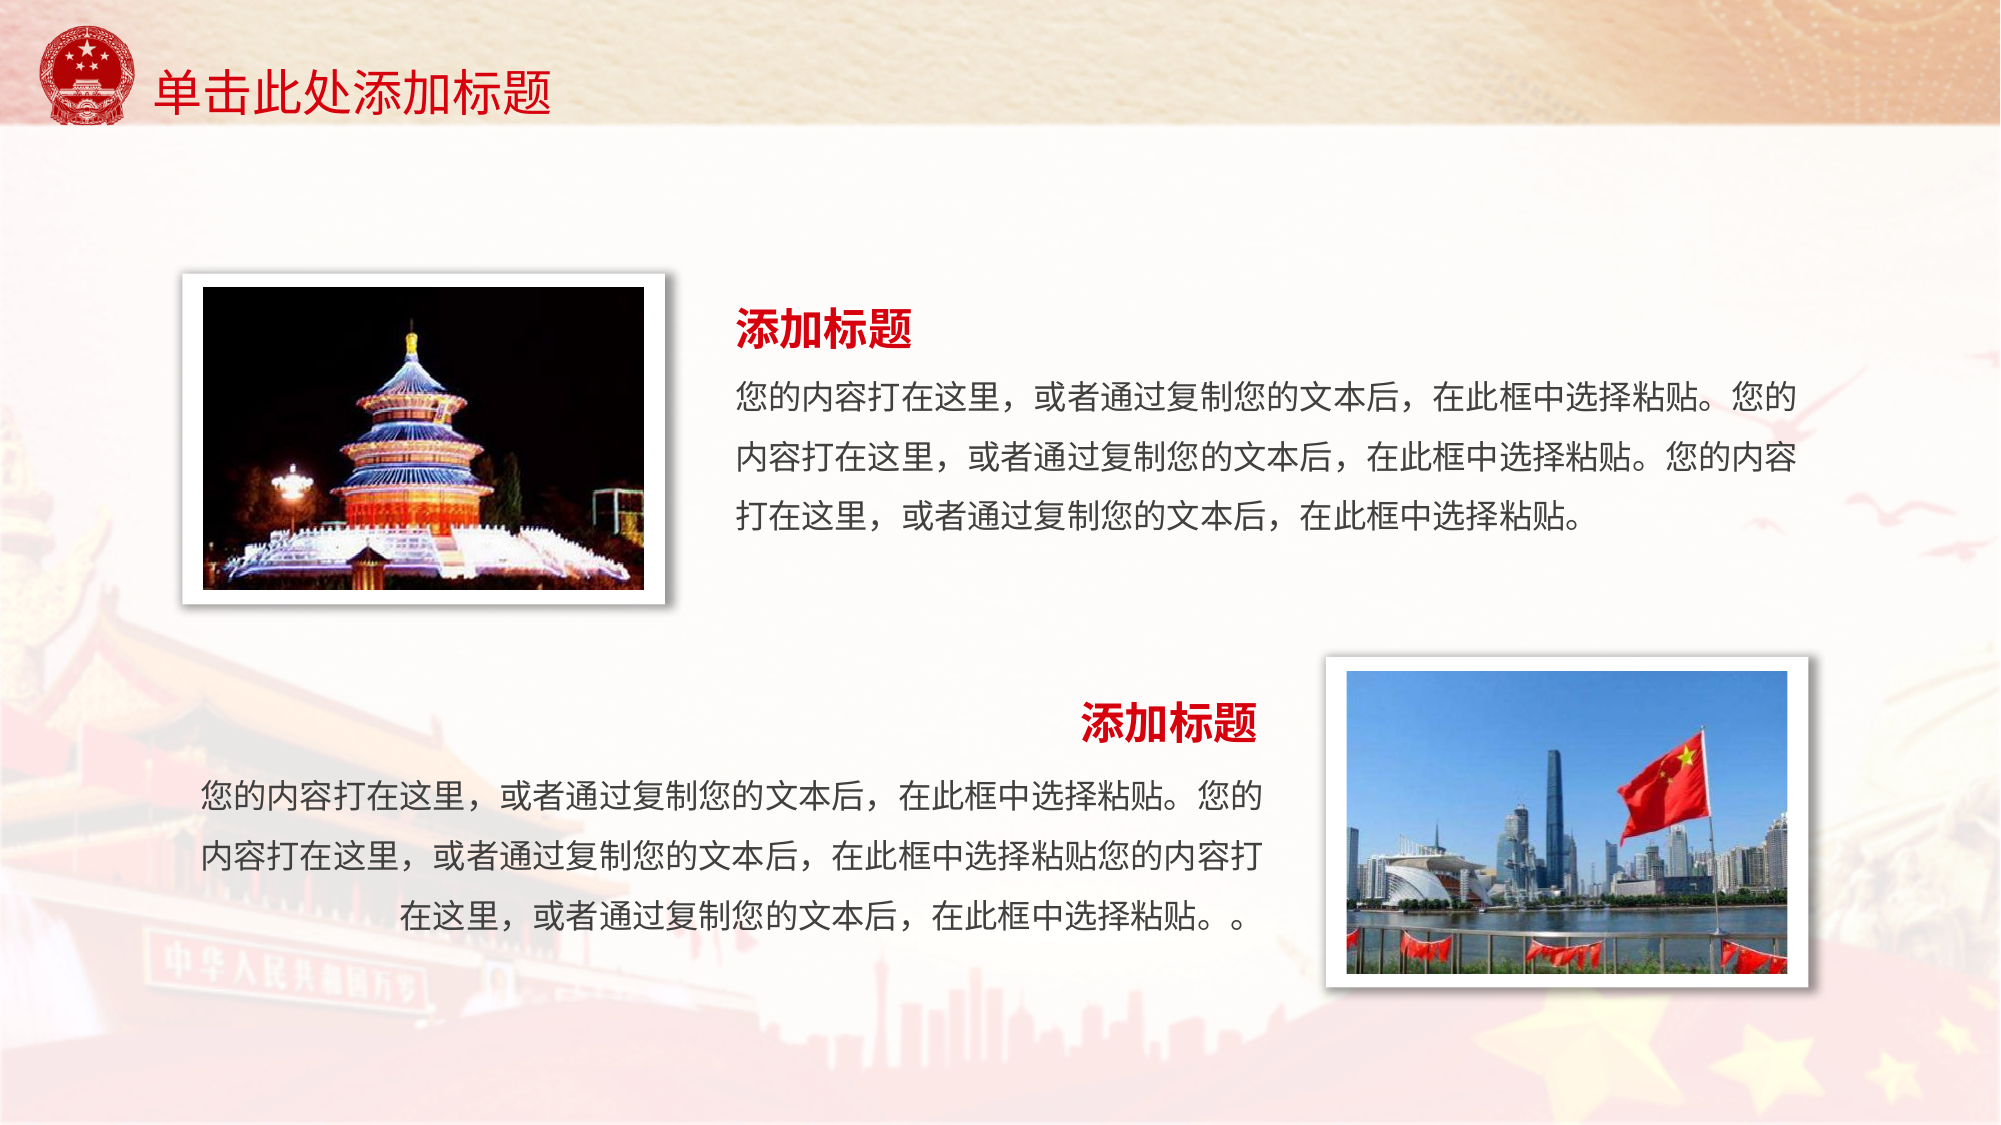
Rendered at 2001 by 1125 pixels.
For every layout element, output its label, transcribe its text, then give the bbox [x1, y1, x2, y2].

text_box 添加标题 [1065, 676, 1274, 756]
text_box 添加标题 [719, 283, 928, 363]
text_box 您的内容打在这里，或者通过复制您的文本后，在此框中选择粘贴。您的内容打在这里，或者通过复制您的文本后，在此框中选择粘贴您的内容打在这里，或者通过复制您的文本后，在此框中选择粘贴。。 [172, 750, 1275, 974]
text_box 您的内容打在这里，或者通过复制您的文本后，在此框中选择粘贴。您的内容打在这里，或者通过复制您的文本后，在此框中选择粘贴。您的内容打在这里，或者通过复制您的文本后，在此框中选择粘贴。 [725, 350, 1828, 589]
text_box [1325, 656, 1809, 988]
text_box [1346, 670, 1789, 974]
text_box 单击此处添加标题 [160, 36, 1863, 155]
text_box [202, 287, 645, 591]
picture [0, 0, 2001, 1125]
text_box [181, 273, 666, 605]
